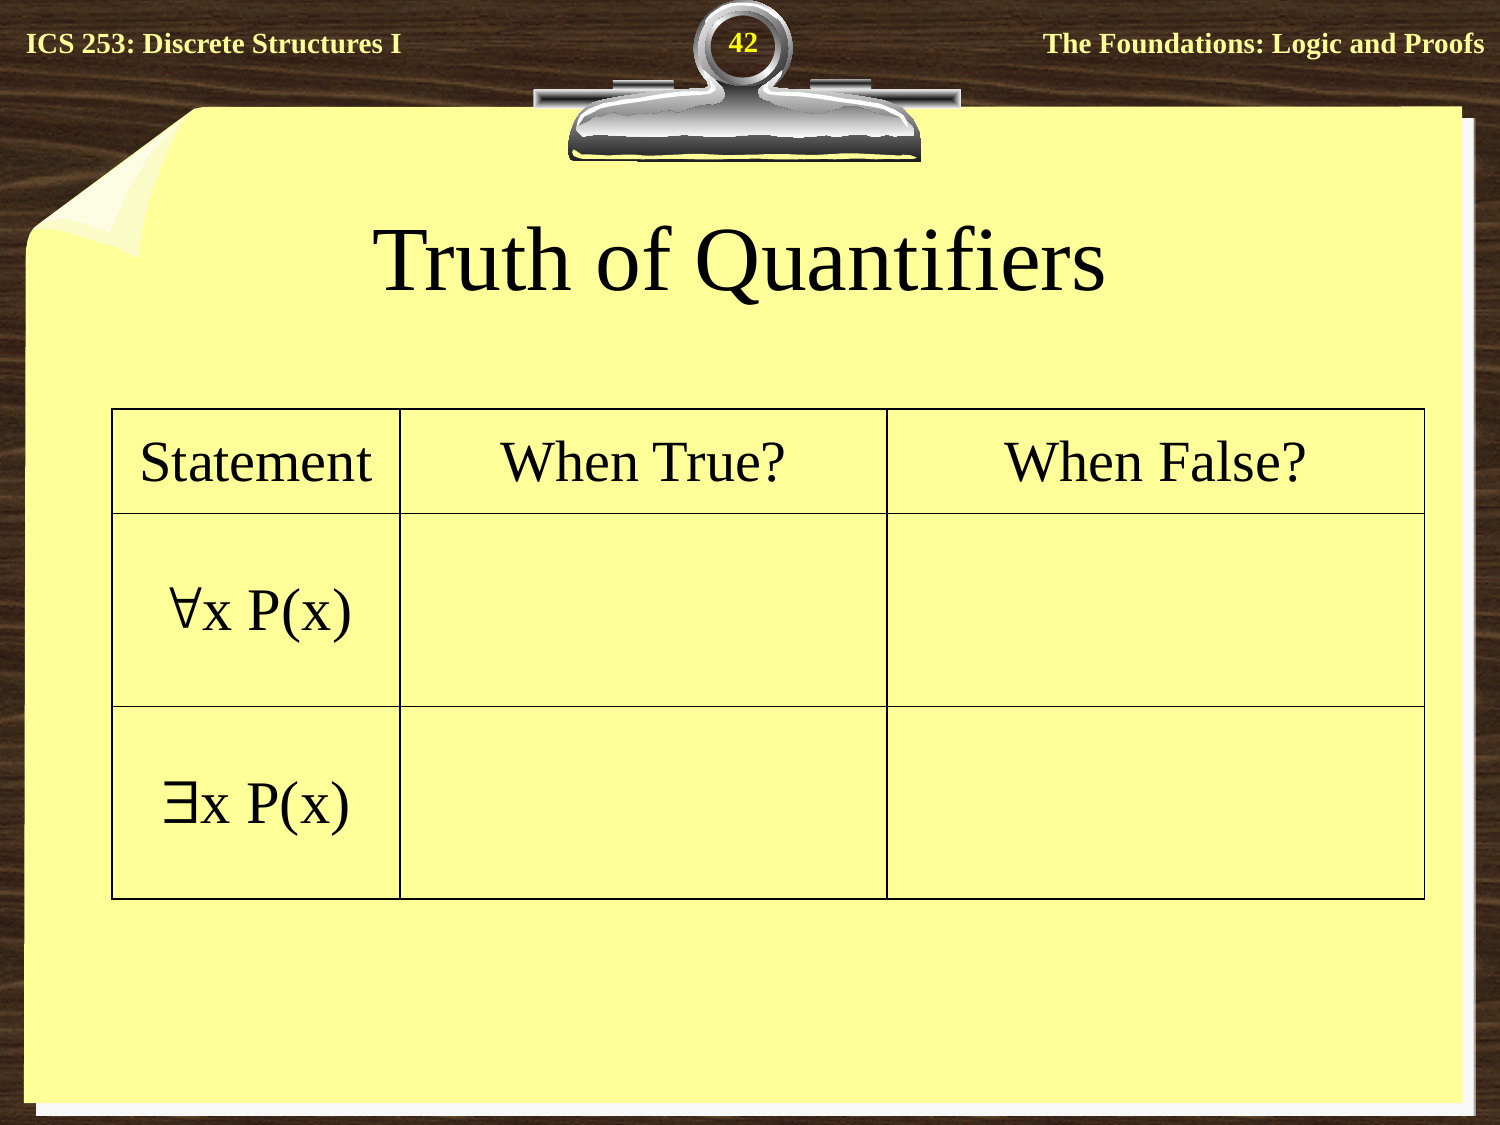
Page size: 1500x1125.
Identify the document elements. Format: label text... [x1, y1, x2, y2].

title Truth of Quantifiers [77, 184, 1403, 324]
table_cell [888, 707, 1424, 898]
table_cell [888, 514, 1424, 706]
table_header When True? [401, 410, 886, 513]
picture [723, 71, 763, 78]
slide_number 42 [704, 11, 774, 71]
table_header When False? [888, 410, 1424, 513]
table_cell [401, 707, 886, 898]
picture [0, 0, 1500, 1125]
table_header Statement [113, 410, 399, 513]
table_cell x P(x) [113, 514, 399, 706]
table_cell [401, 514, 886, 706]
table_cell x P(x) [113, 707, 399, 898]
